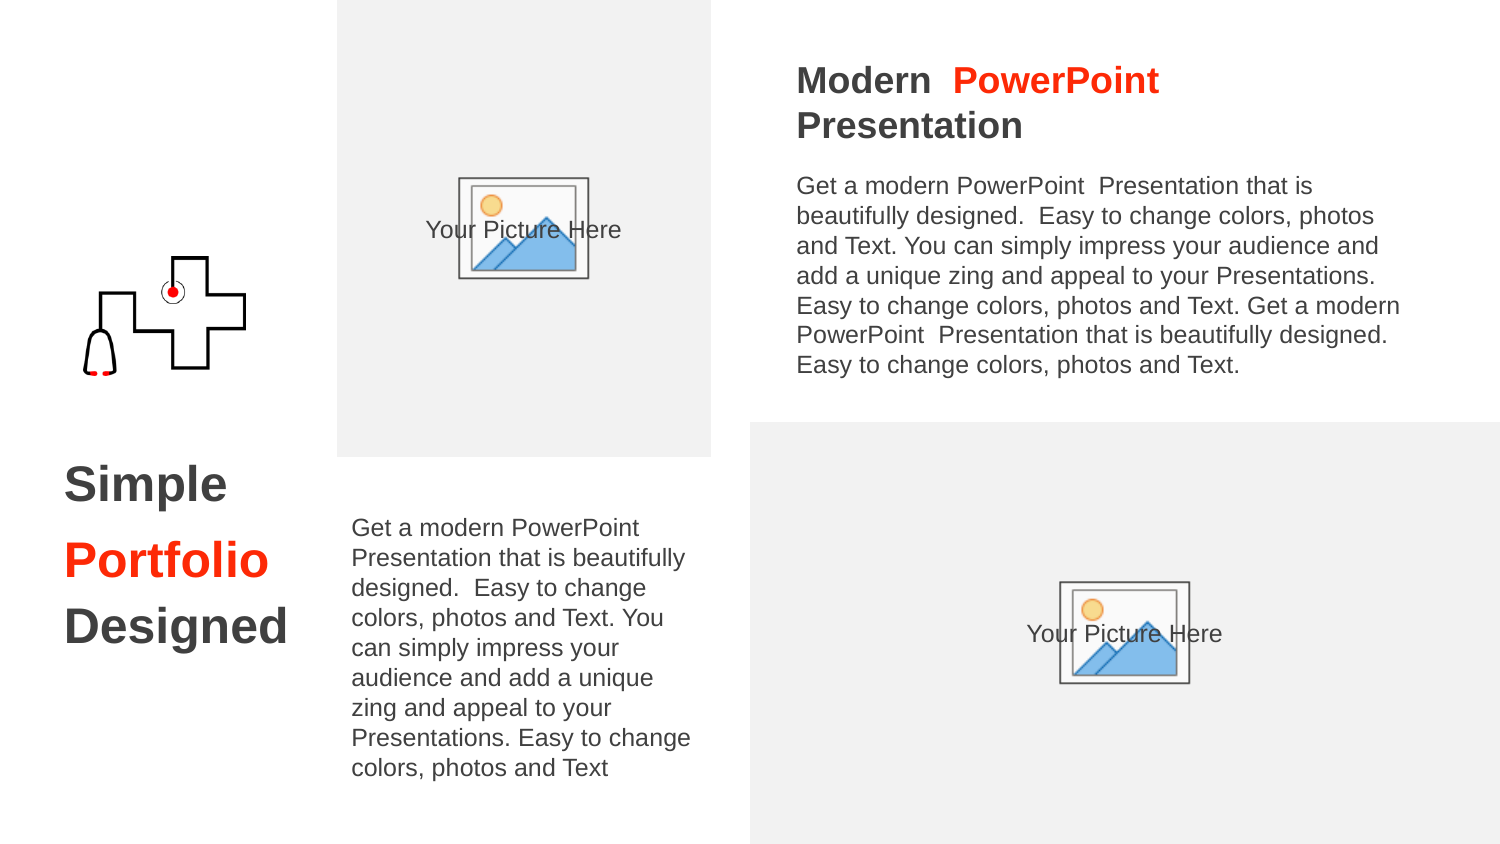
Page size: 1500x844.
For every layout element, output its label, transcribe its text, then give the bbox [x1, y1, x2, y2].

text_box Simple Portfolio Designed [49, 422, 310, 677]
text_box Get a modern PowerPoint Presentation that is beautifully designed. Easy to change colors, photos and Text. You can simply impress your audience and add a unique zing and appeal to your Presentations. Easy to change colors, photos and Text [336, 504, 715, 789]
picture [749, 421, 1500, 844]
picture [336, 0, 712, 458]
text_box Get a modern PowerPoint Presentation that is beautifully designed. Easy to change colors, photos and Text. You can simply impress your audience and add a unique zing and appeal to your Presentations. Easy to change colors, photos and Text. Get a modern PowerPoint Presentation that is beautifully designed. Easy to change colors, photos and Text. [781, 161, 1432, 387]
text_box Modern PowerPoint Presentation [781, 48, 1243, 154]
picture [83, 256, 246, 376]
